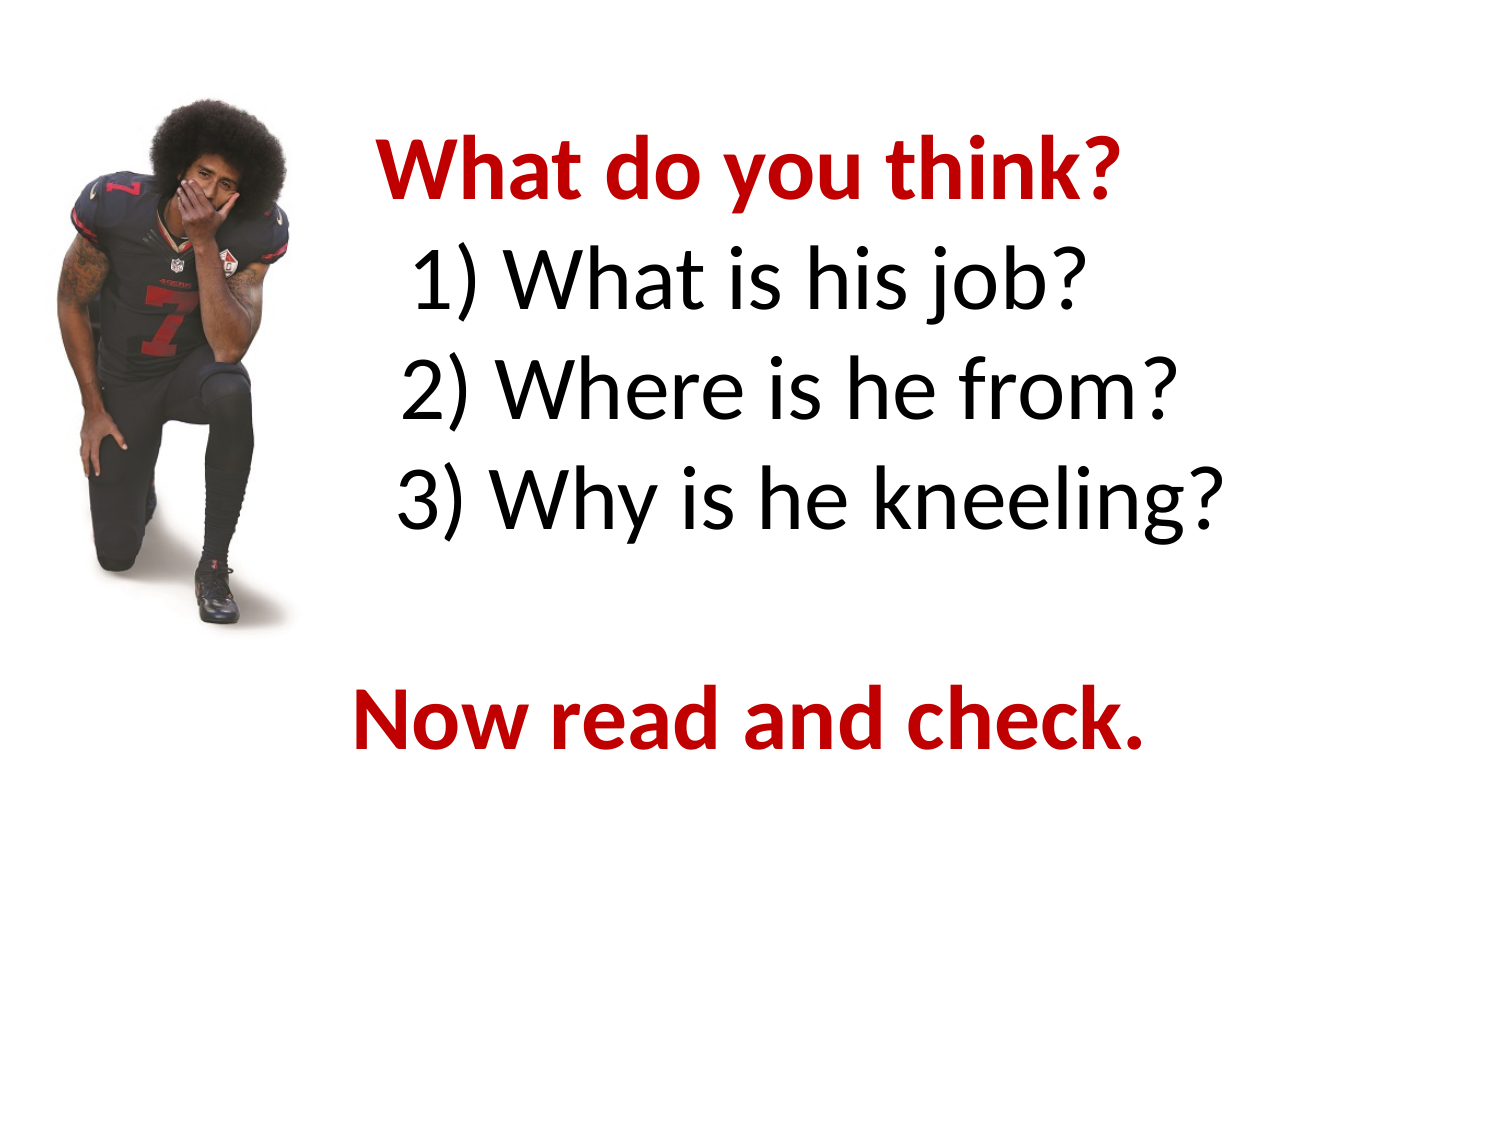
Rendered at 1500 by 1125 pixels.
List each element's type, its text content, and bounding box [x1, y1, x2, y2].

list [29, 89, 357, 656]
title What do you think? 1) What is his job? 2) Where is he from? 3) Why is he kneeling? Now read and check. [75, 45, 1425, 941]
